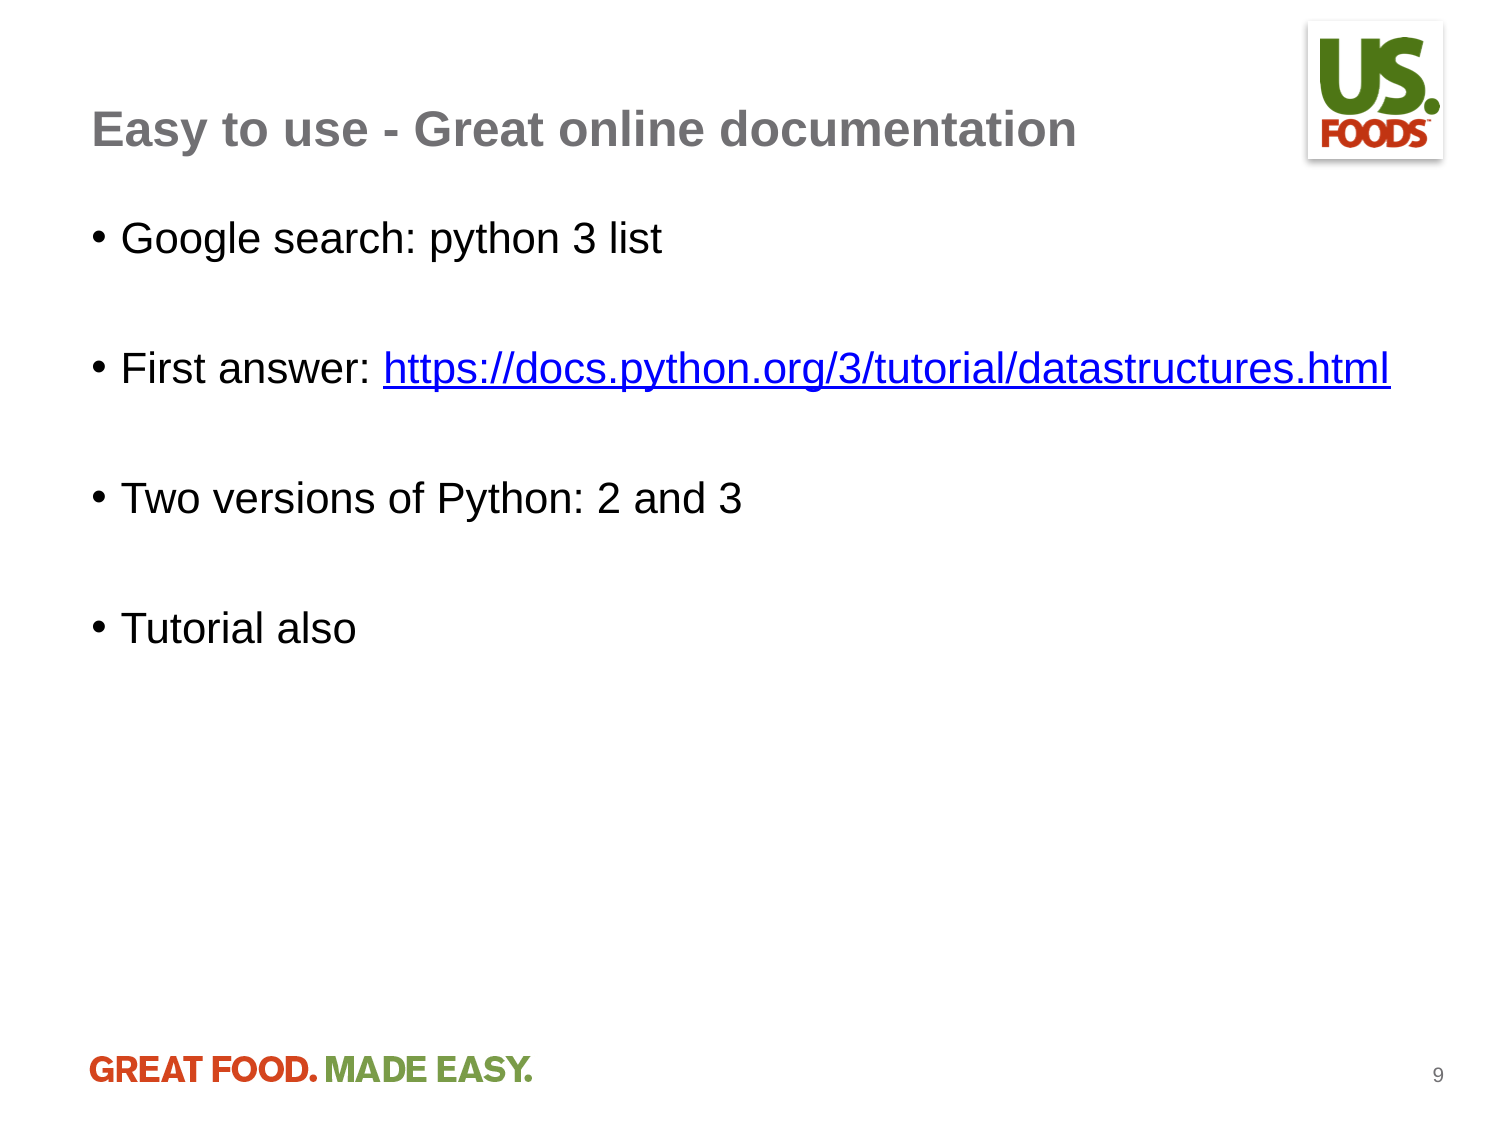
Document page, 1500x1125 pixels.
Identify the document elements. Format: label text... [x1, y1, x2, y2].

picture [66, 1018, 557, 1117]
list Google search: python 3 list First answer: https://docs.python.org/3/tutorial/datastructures.html Two versions of Python: 2 and 3 Tutorial also [91, 209, 1421, 885]
title Easy to use - Great online documentation [91, 16, 1277, 157]
picture [1320, 37, 1440, 148]
